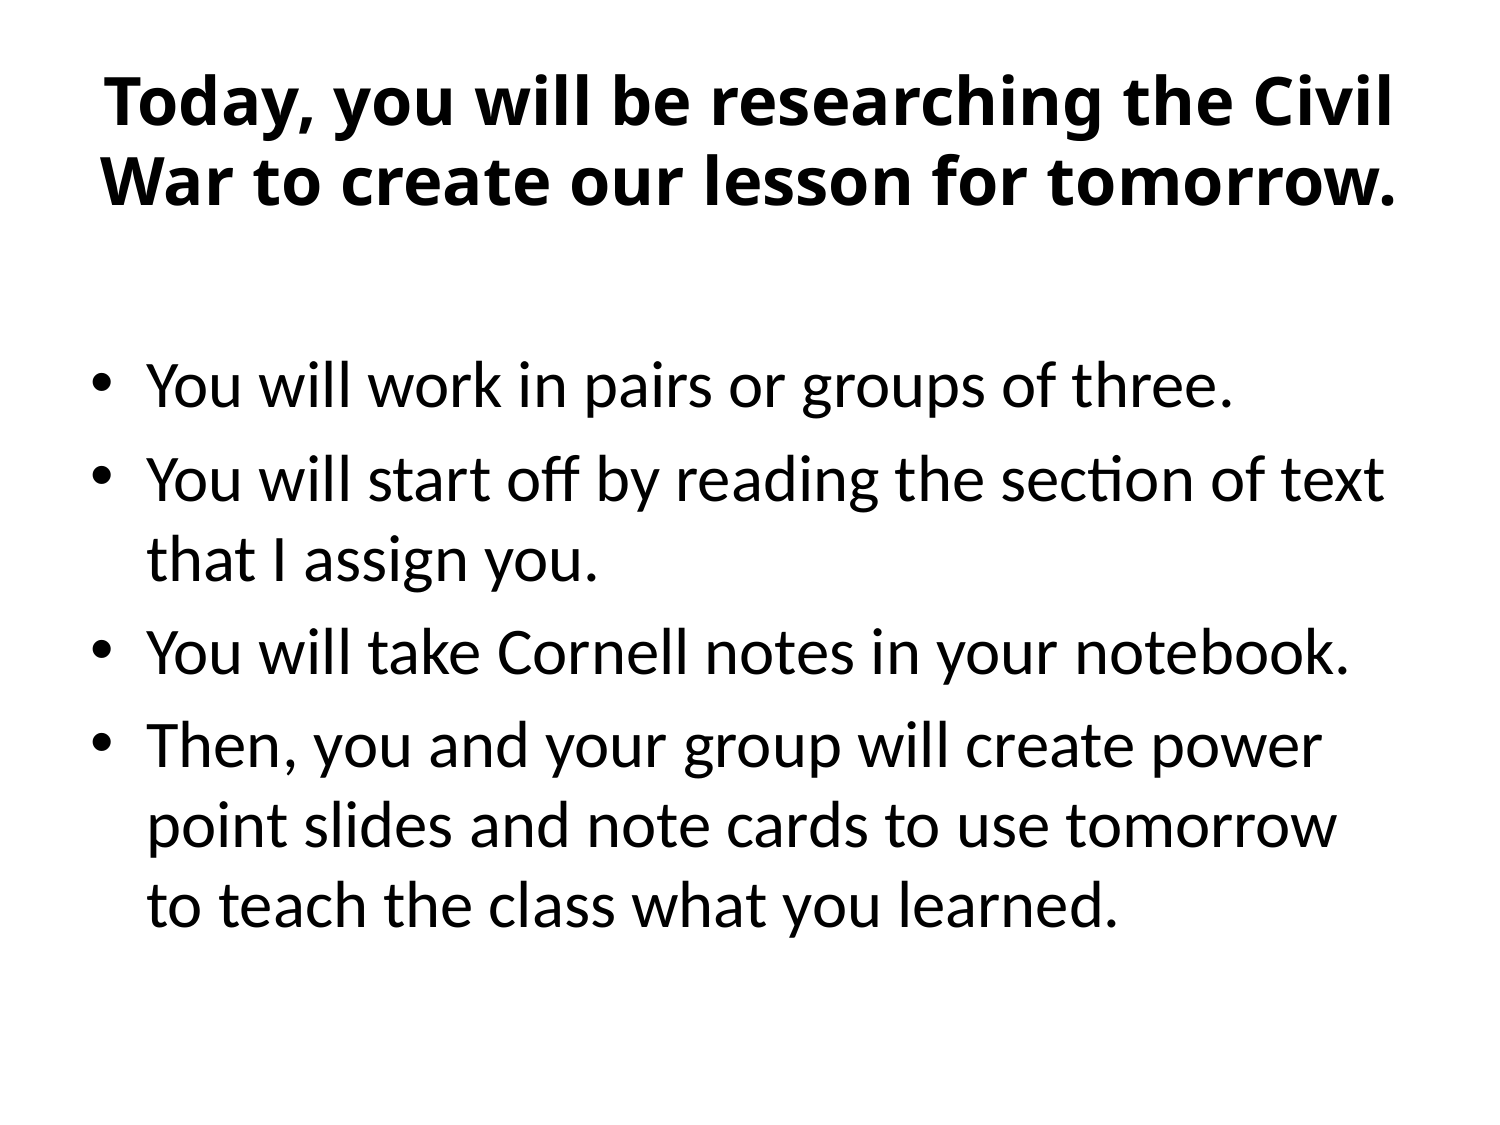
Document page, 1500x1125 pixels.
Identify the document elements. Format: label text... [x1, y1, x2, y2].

title Today, you will be researching the Civil War to create our lesson for tomorrow. [75, 45, 1425, 233]
list You will work in pairs or groups of three. You will start off by reading the section of text that I assign you. You will take Cornell notes in your notebook. Then, you and your group will create power point slides and note cards to use tomorrow to teach the class what you learned. [75, 333, 1425, 1005]
